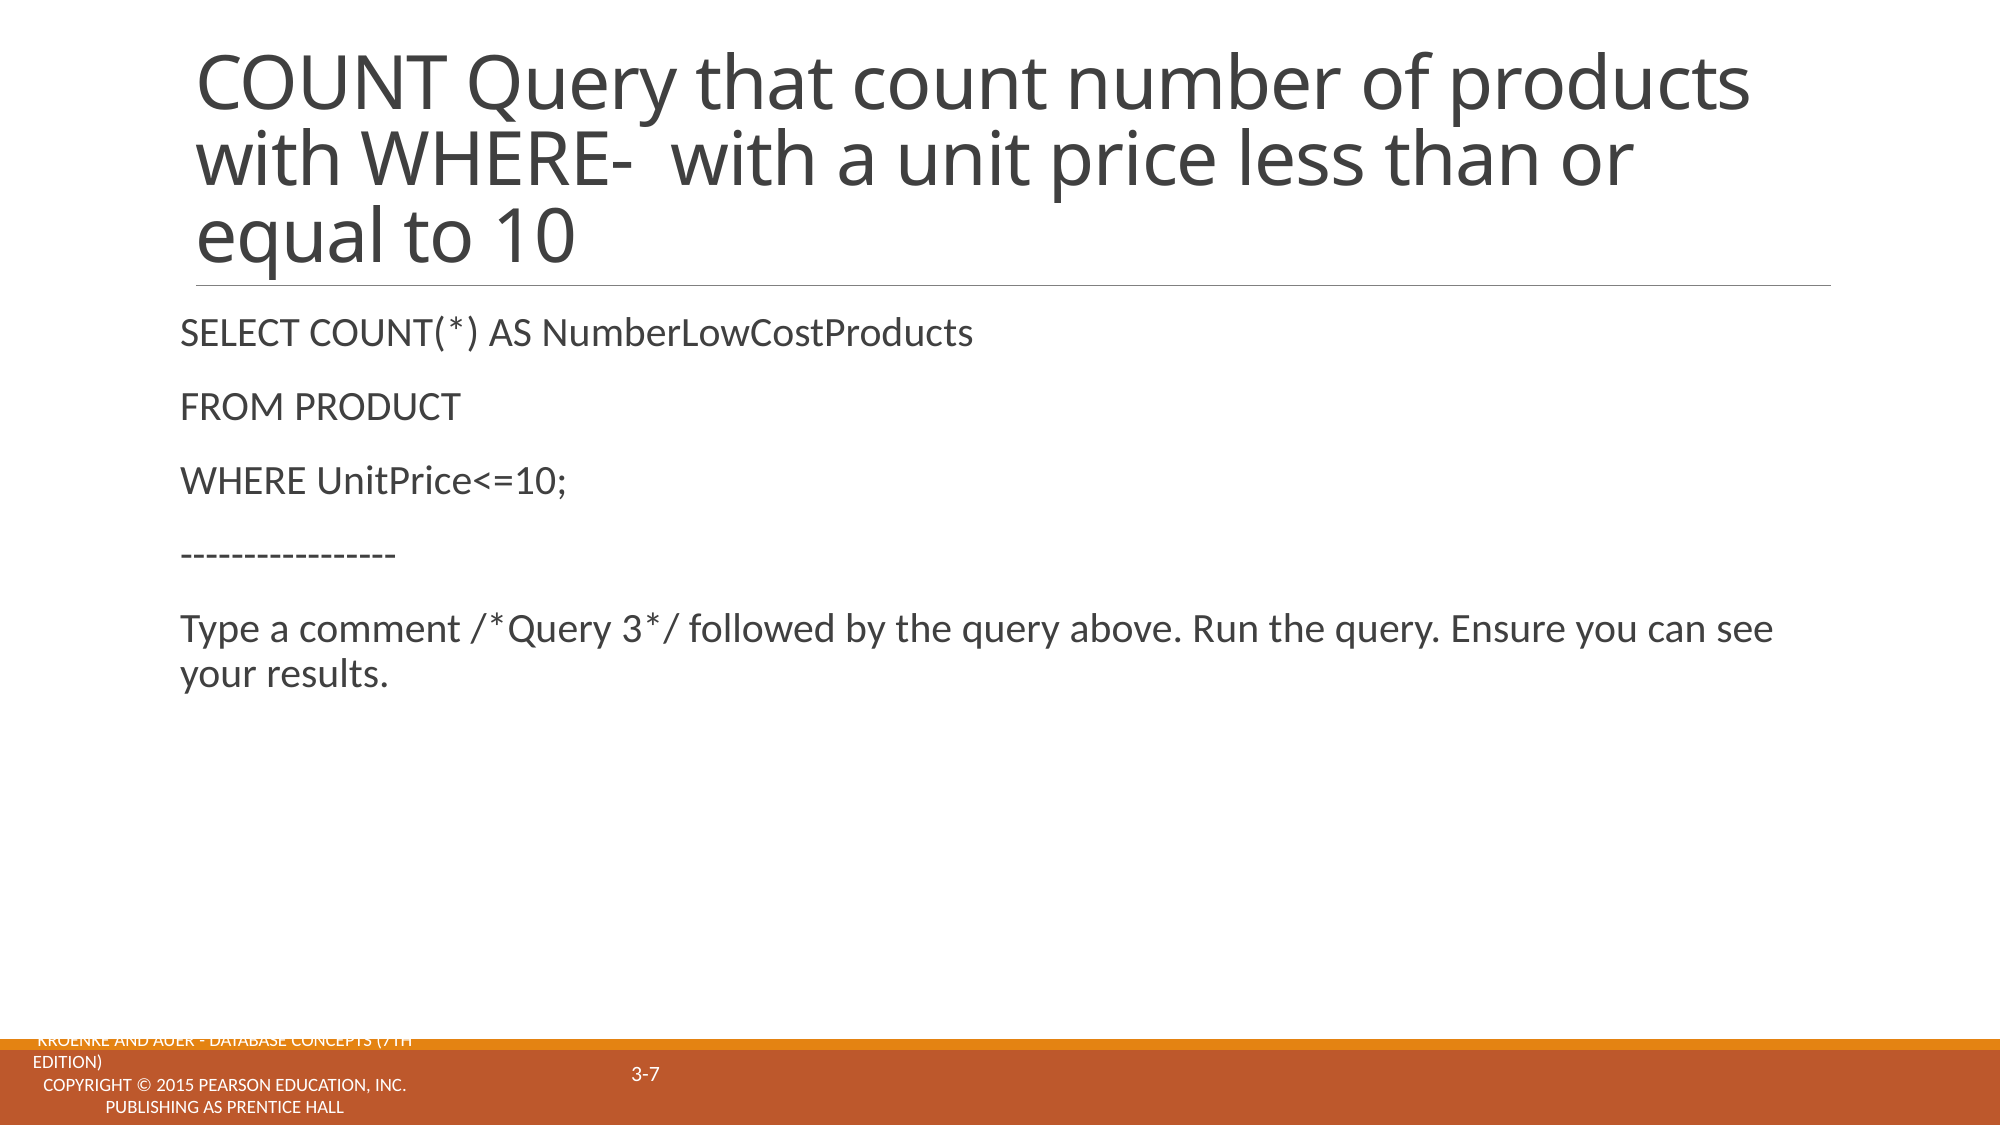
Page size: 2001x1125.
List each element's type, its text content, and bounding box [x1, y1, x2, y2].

list SELECT COUNT(*) AS NumberLowCostProducts FROM PRODUCT WHERE UnitPrice<=10; ----------------- Type a comment /*Query 3*/ followed by the query above. Run the query. Ensure you can see your results. [180, 302, 1830, 963]
title COUNT Query that count number of products with WHERE- with a unit price less than or equal to 10 [180, 47, 1830, 285]
slide_number 3-7 [0, 1042, 675, 1103]
